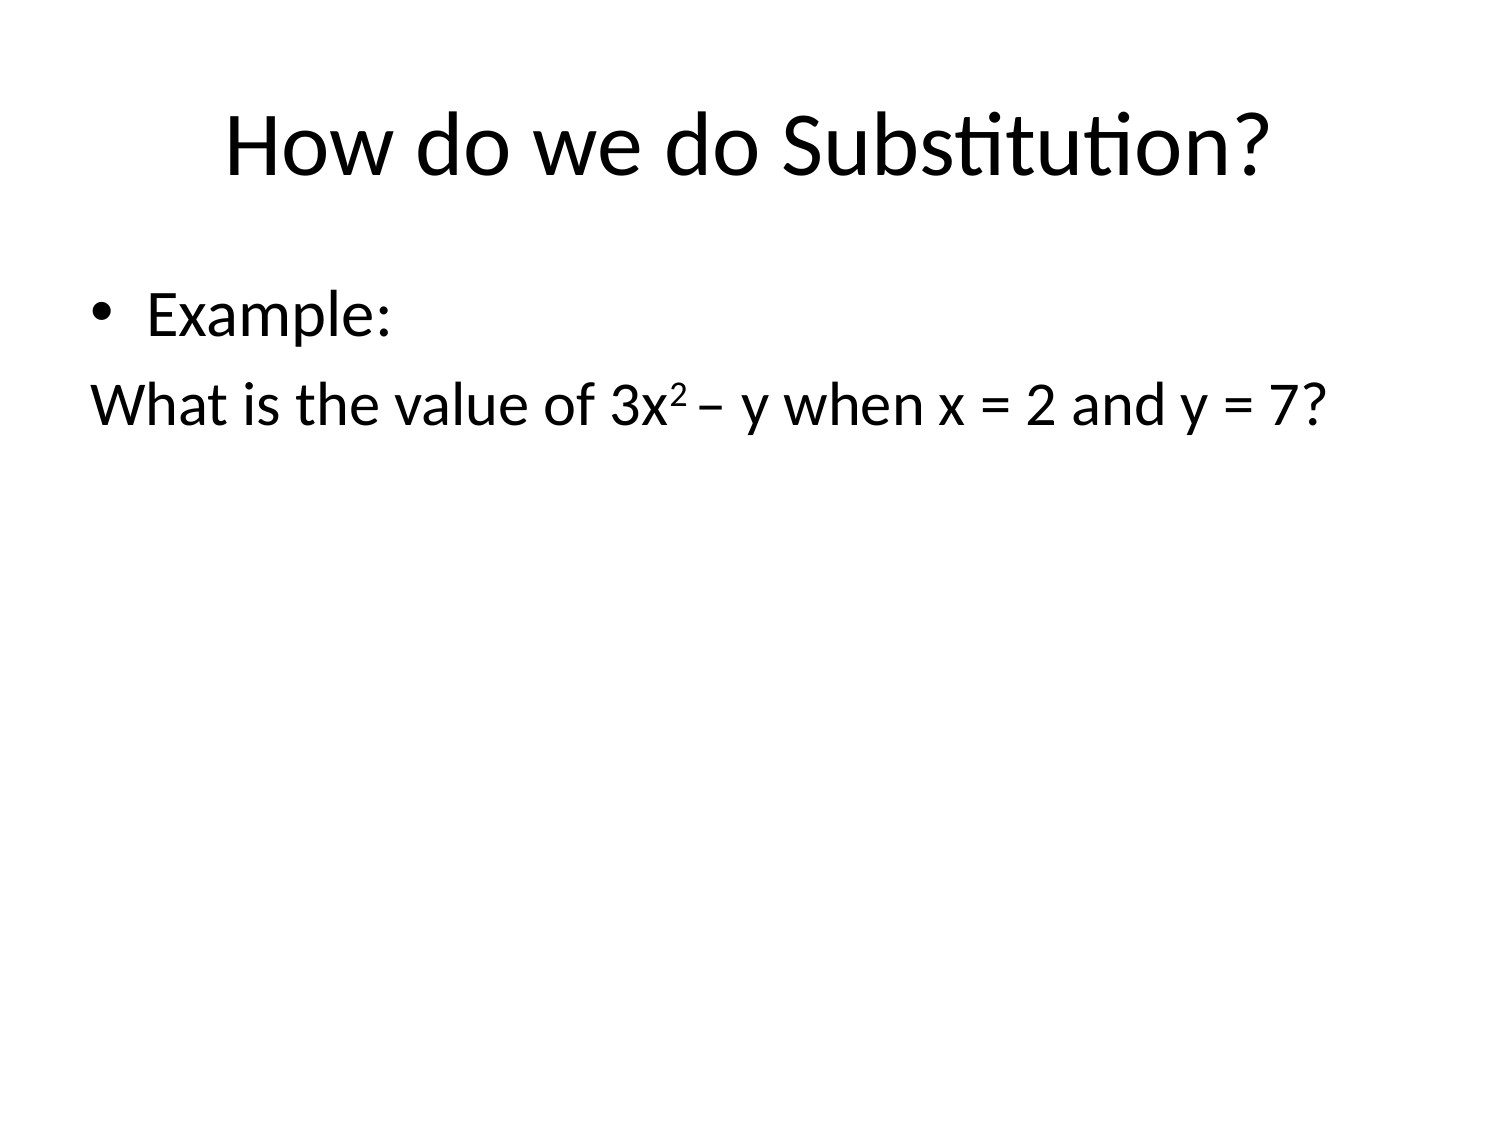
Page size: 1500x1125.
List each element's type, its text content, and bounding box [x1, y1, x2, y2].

list Example: What is the value of 3x2 – y when x = 2 and y = 7? [75, 262, 1425, 1005]
title How do we do Substitution? [75, 45, 1425, 233]
